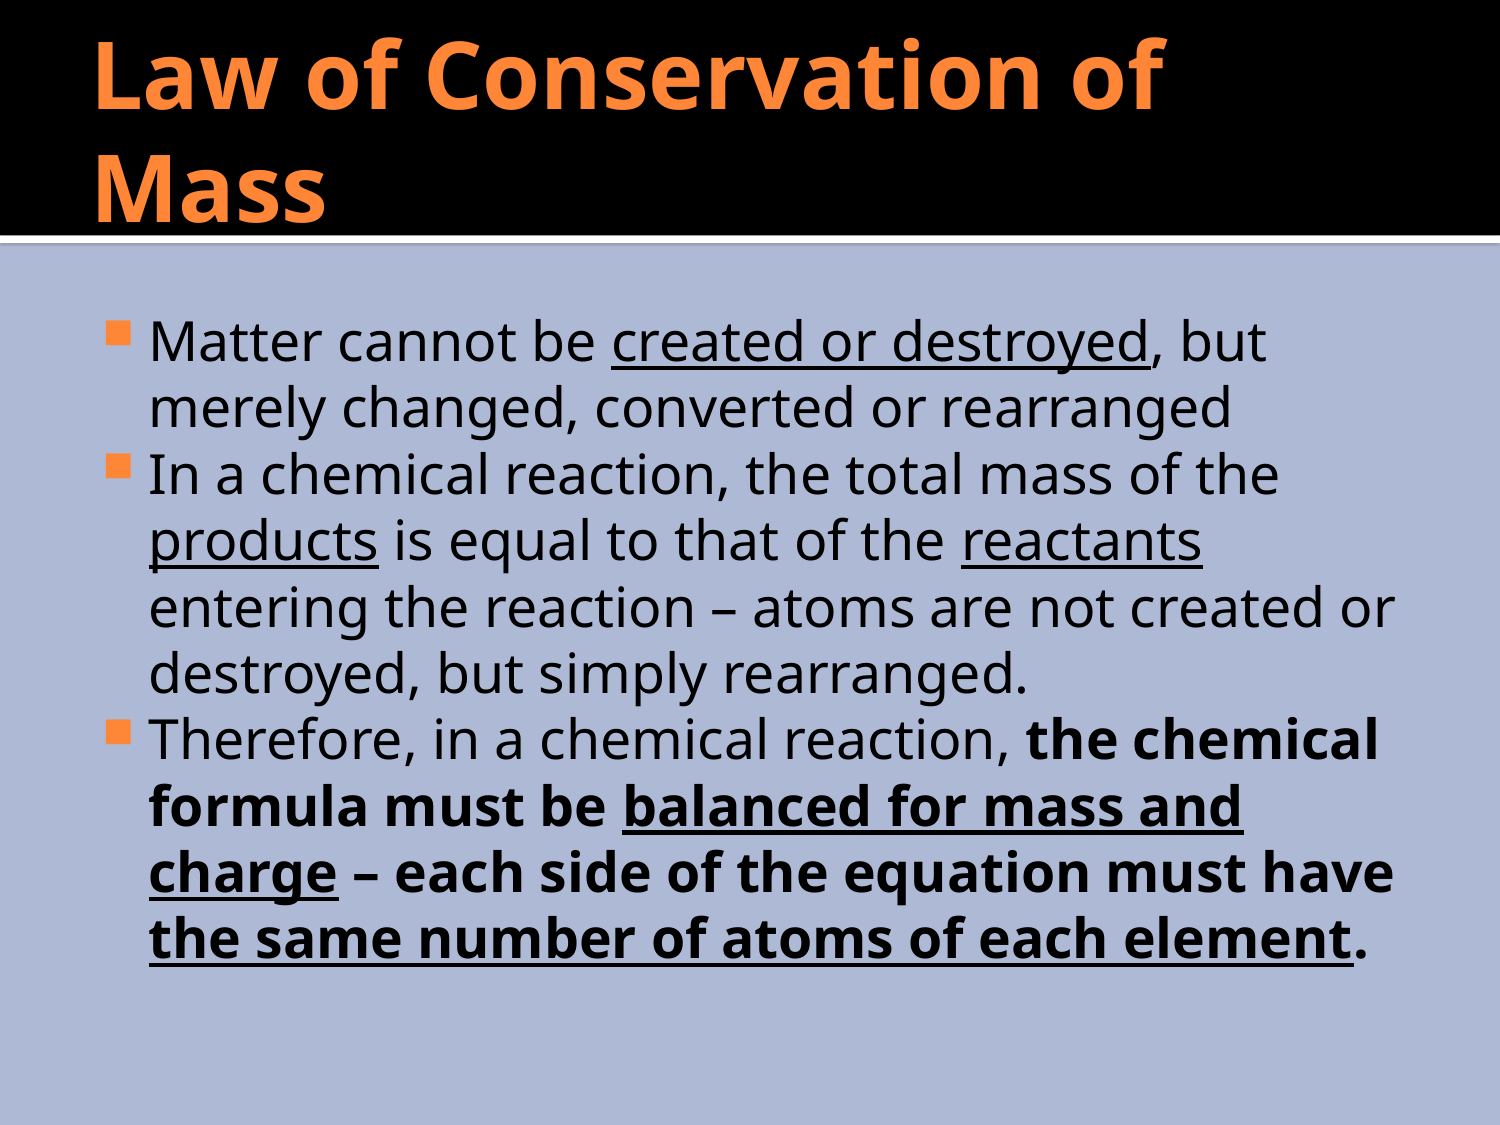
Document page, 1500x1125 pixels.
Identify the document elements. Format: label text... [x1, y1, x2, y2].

title Law of Conservation of Mass [75, 25, 1425, 231]
list Matter cannot be created or destroyed, but merely changed, converted or rearranged In a chemical reaction, the total mass of the products is equal to that of the reactants entering the reaction – atoms are not created or destroyed, but simply rearranged. Therefore, in a chemical reaction, the chemical formula must be balanced for mass and charge – each side of the equation must have the same number of atoms of each element. [75, 291, 1425, 1050]
